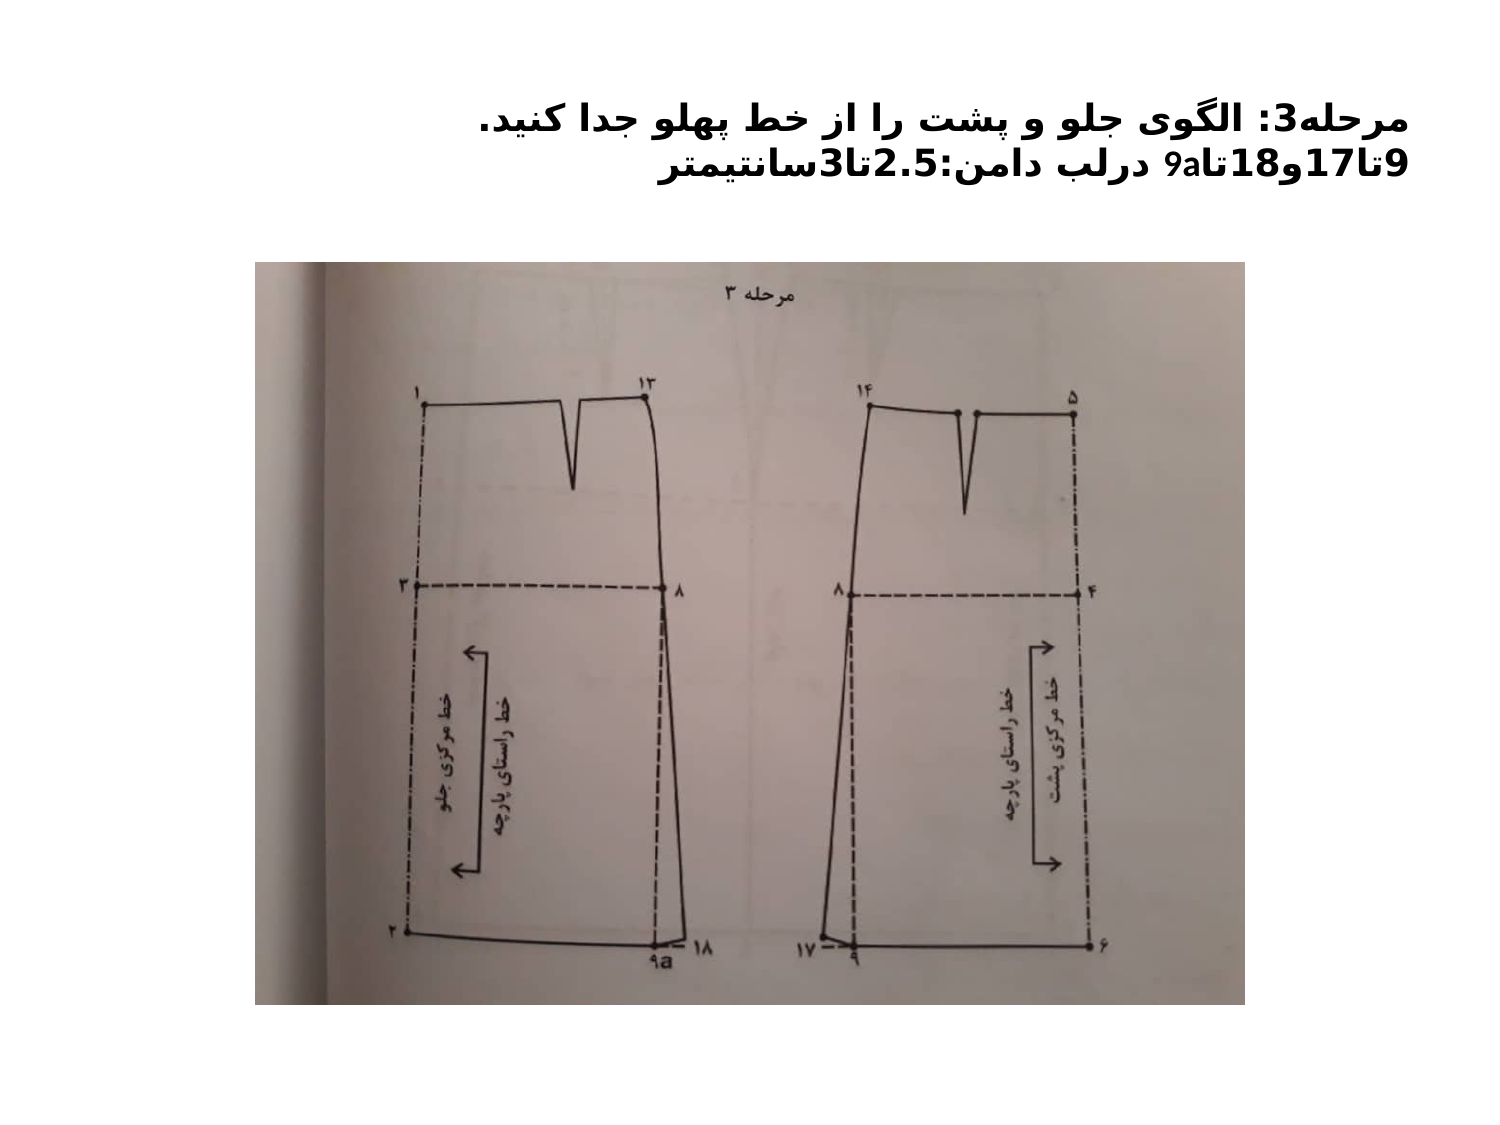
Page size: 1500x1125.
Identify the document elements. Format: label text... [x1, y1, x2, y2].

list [254, 262, 1246, 1006]
title مرحله3: الگوی جلو و پشت را از خط پهلو جدا کنید. 9تا17و18تا9a درلب دامن:2.5تا3سانتیمتر [75, 45, 1425, 233]
